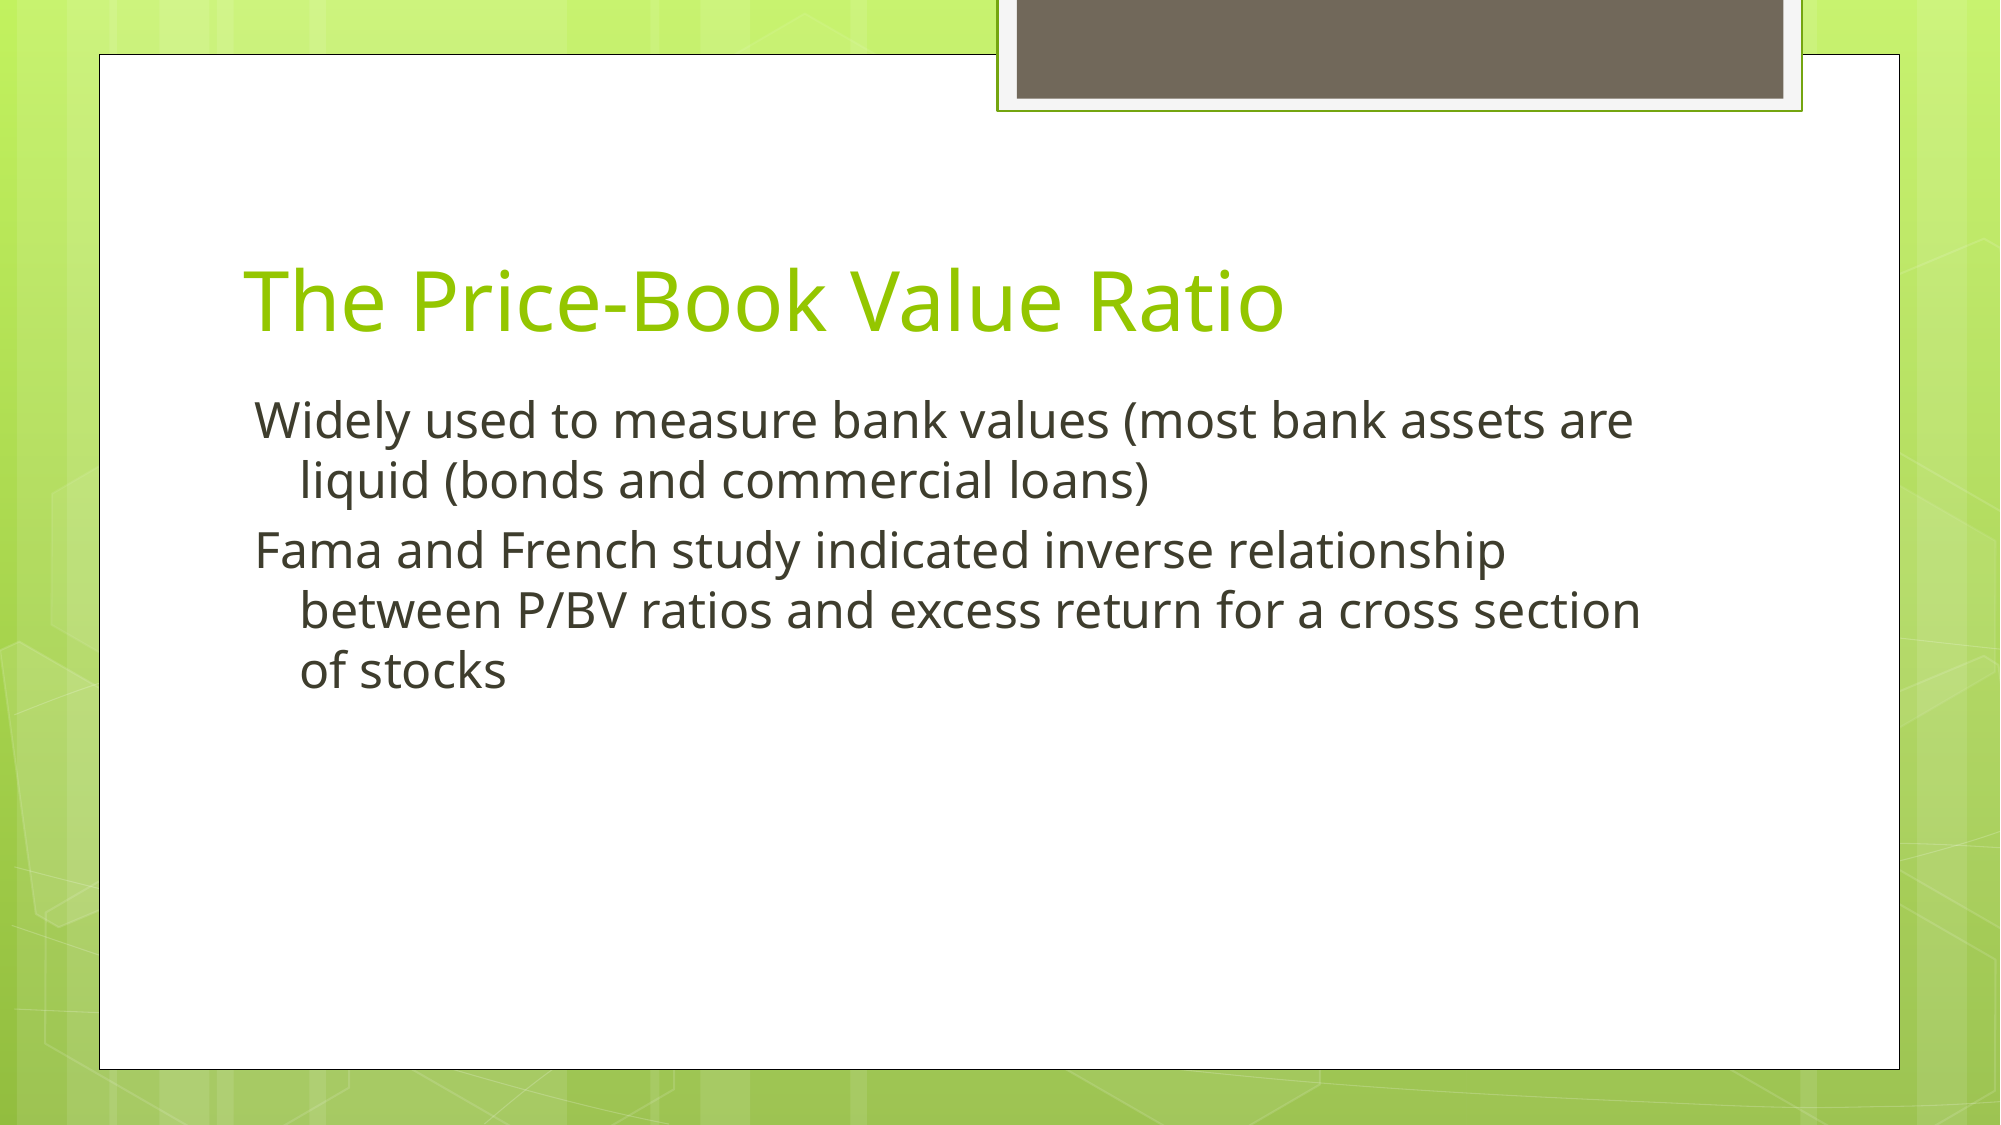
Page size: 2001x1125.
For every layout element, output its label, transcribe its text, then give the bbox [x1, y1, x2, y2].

title The Price-Book Value Ratio [228, 168, 1765, 357]
list Widely used to measure bank values (most bank assets are liquid (bonds and commercial loans) Fama and French study indicated inverse relationship between P/BV ratios and excess return for a cross section of stocks [228, 381, 1711, 957]
